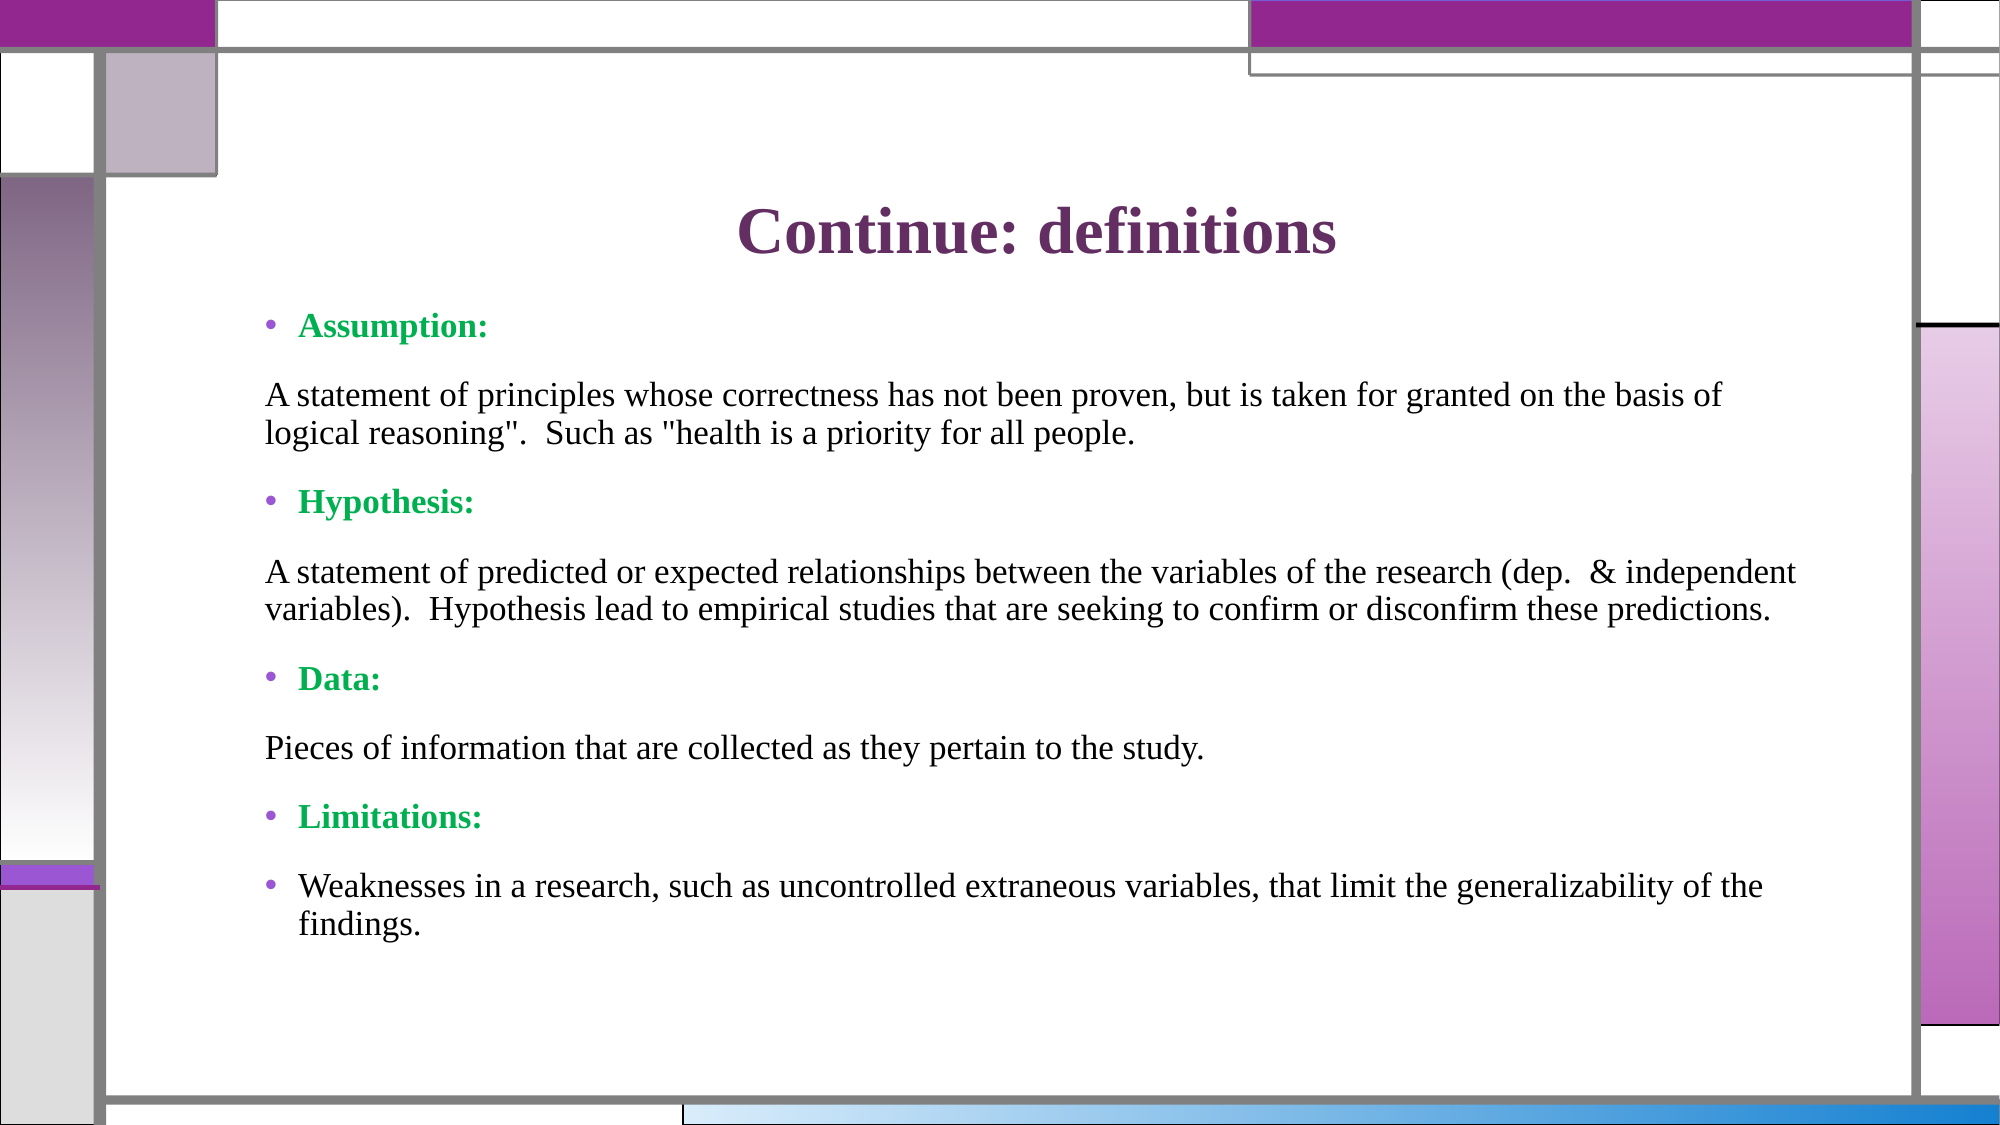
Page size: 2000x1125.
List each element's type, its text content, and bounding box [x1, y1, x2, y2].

list Assumption: A statement of principles whose correctness has not been proven, but is taken for granted on the basis of logical reasoning". Such as "health is a priority for all people. Hypothesis: A statement of predicted or expected relationships between the variables of the research (dep. & independent variables). Hypothesis lead to empirical studies that are seeking to confirm or disconfirm these predictions. Data: Pieces of information that are collected as they pertain to the study. Limitations: Weaknesses in a research, such as uncontrolled extraneous variables, that limit the generalizability of the findings. [249, 299, 1825, 988]
title Continue: definitions [249, 87, 1825, 275]
